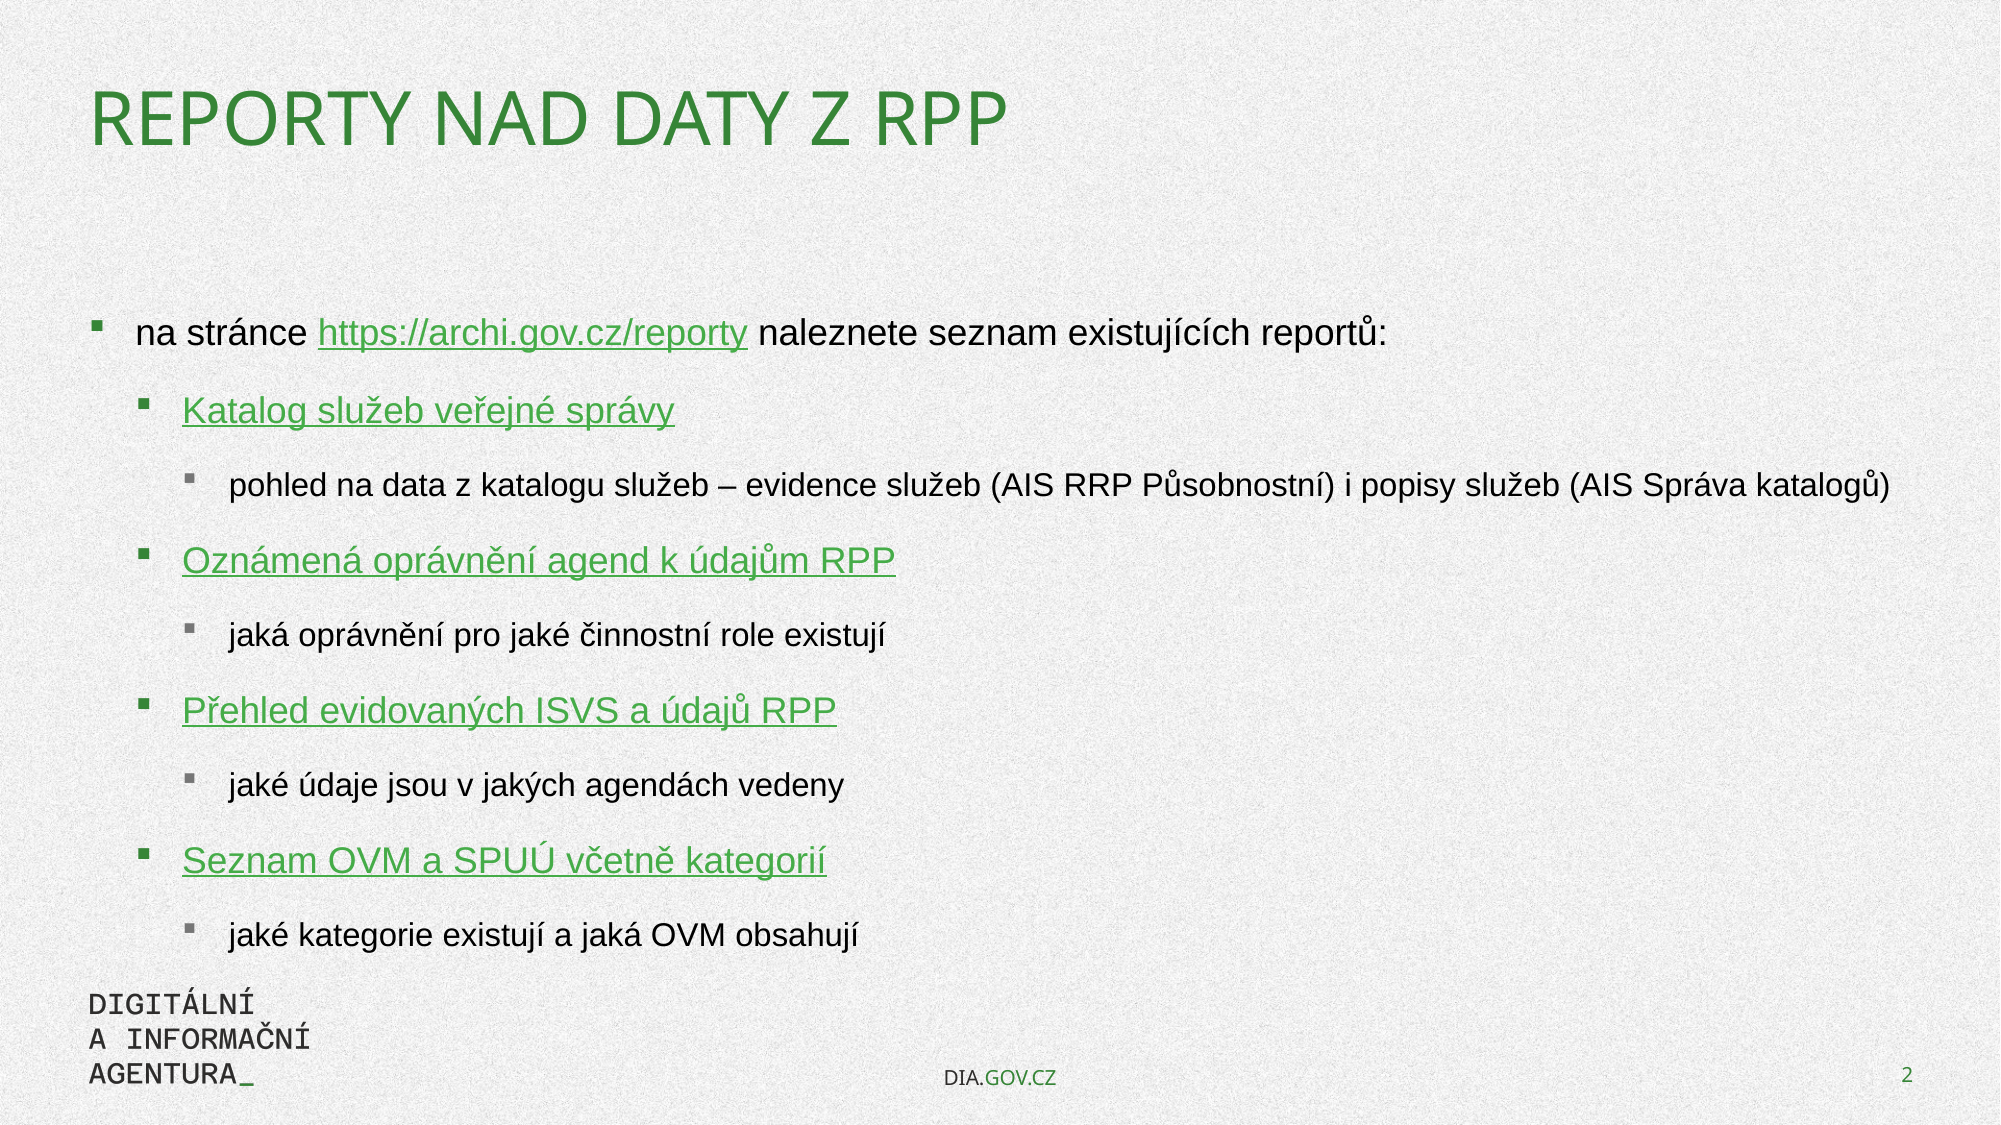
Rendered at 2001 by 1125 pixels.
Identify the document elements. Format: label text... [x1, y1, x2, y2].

slide_number 2 [1612, 1037, 1928, 1098]
picture [0, 0, 2001, 1125]
footer DIA.GOV.CZ [558, 1037, 1442, 1098]
title Reporty nad daty z RPP [88, 70, 1912, 284]
list na stránce https://archi.gov.cz/reporty naleznete seznam existujících reportů: Katalog služeb veřejné správy pohled na data z katalogu služeb – evidence služeb (AIS RRP Působnostní) i popisy služeb (AIS Správa katalogů) Oznámená oprávnění agend k údajům RPP jaká oprávnění pro jaké činnostní role existují Přehled evidovaných ISVS a údajů RPP jaké údaje jsou v jakých agendách vedeny Seznam OVM a SPUÚ včetně kategorií jaké kategorie existují a jaká OVM obsahují [88, 299, 1912, 980]
